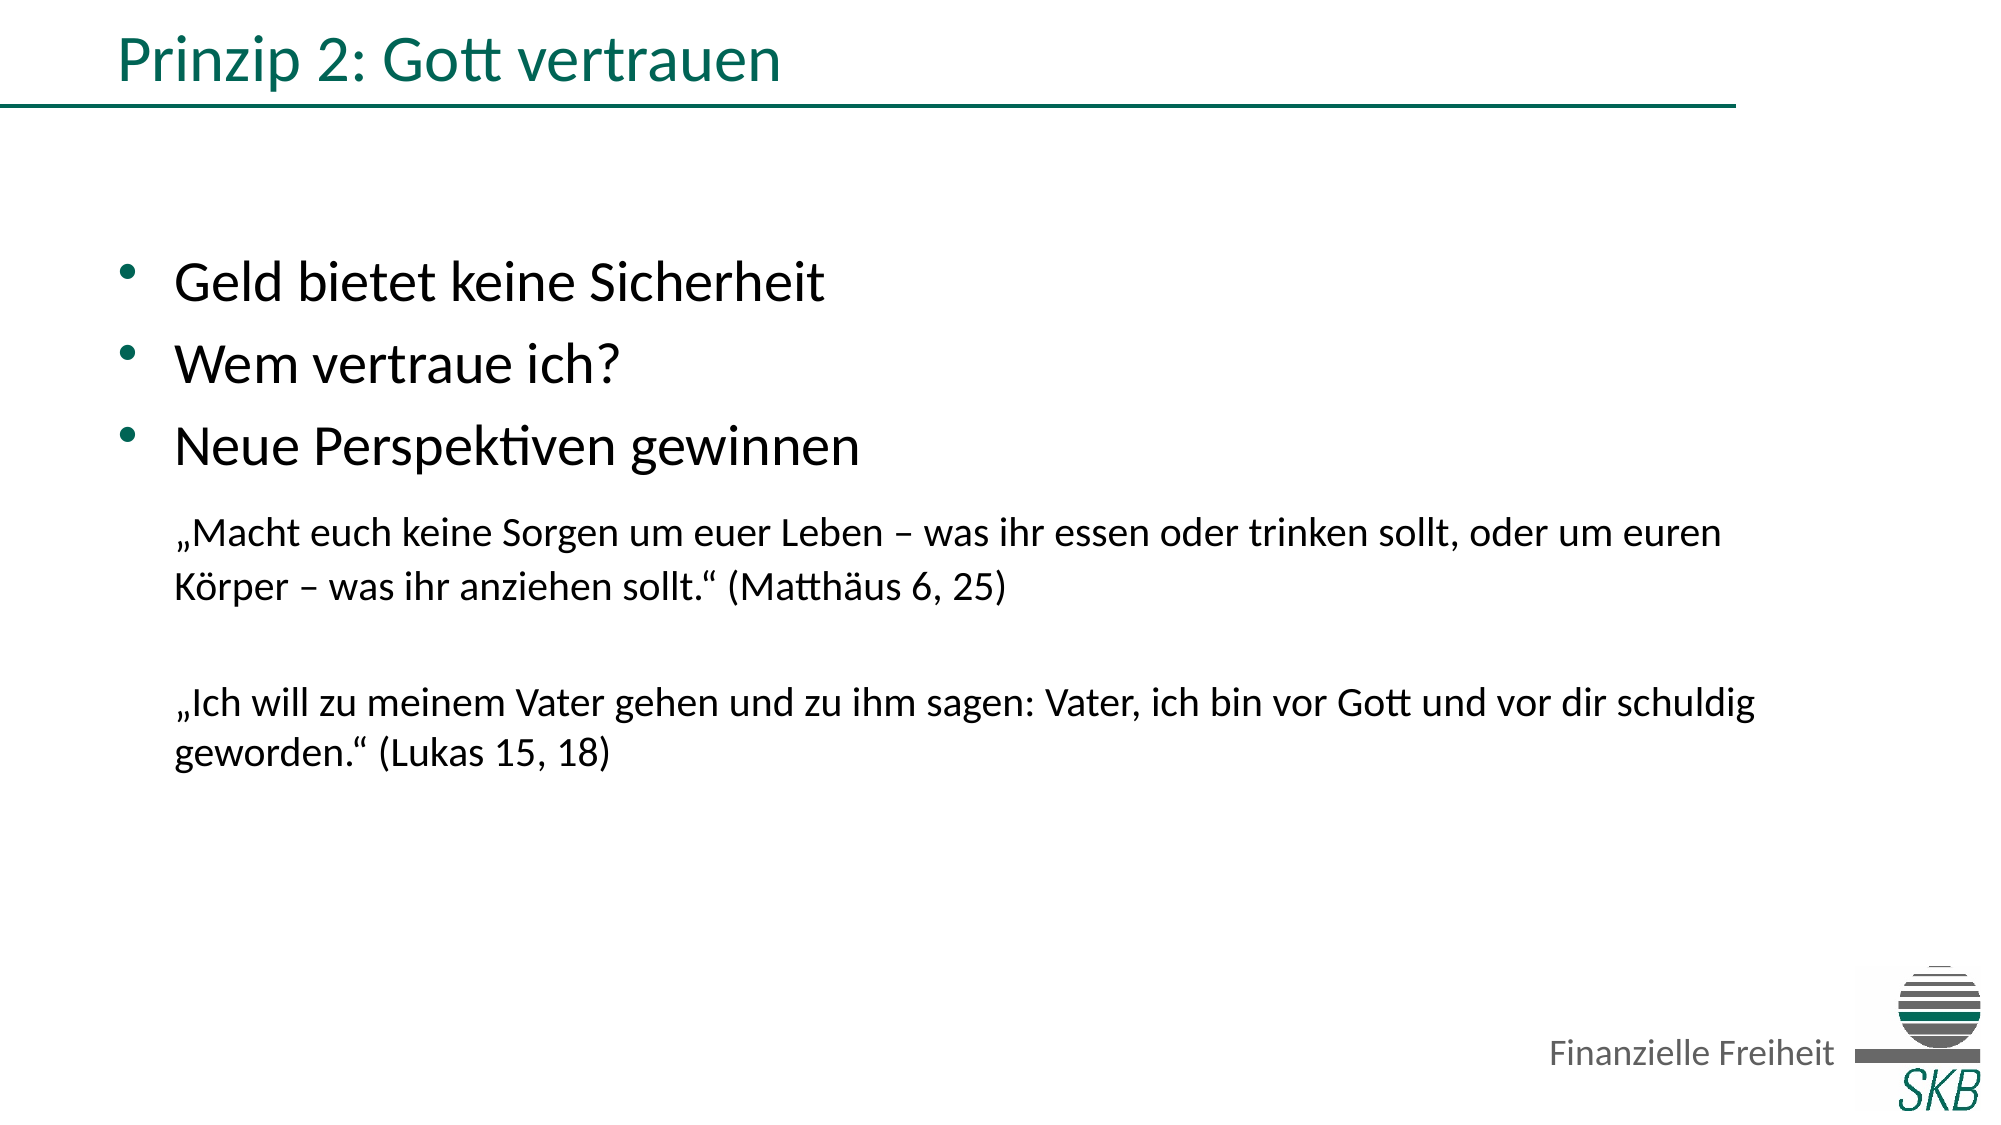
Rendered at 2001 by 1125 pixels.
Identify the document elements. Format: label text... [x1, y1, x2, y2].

list Geld bietet keine Sicherheit Wem vertraue ich? Neue Perspektiven gewinnen „Macht euch keine Sorgen um euer Leben – was ihr essen oder trinken sollt, oder um euren Körper – was ihr anziehen sollt.“ (Matthäus 6, 25) „Ich will zu meinem Vater gehen und zu ihm sagen: Vater, ich bin vor Gott und vor dir schuldig geworden.“ (Lukas 15, 18) [117, 243, 1792, 944]
picture [1855, 966, 1981, 1111]
text_box Prinzip 2: Gott vertrauen [102, 7, 1300, 80]
